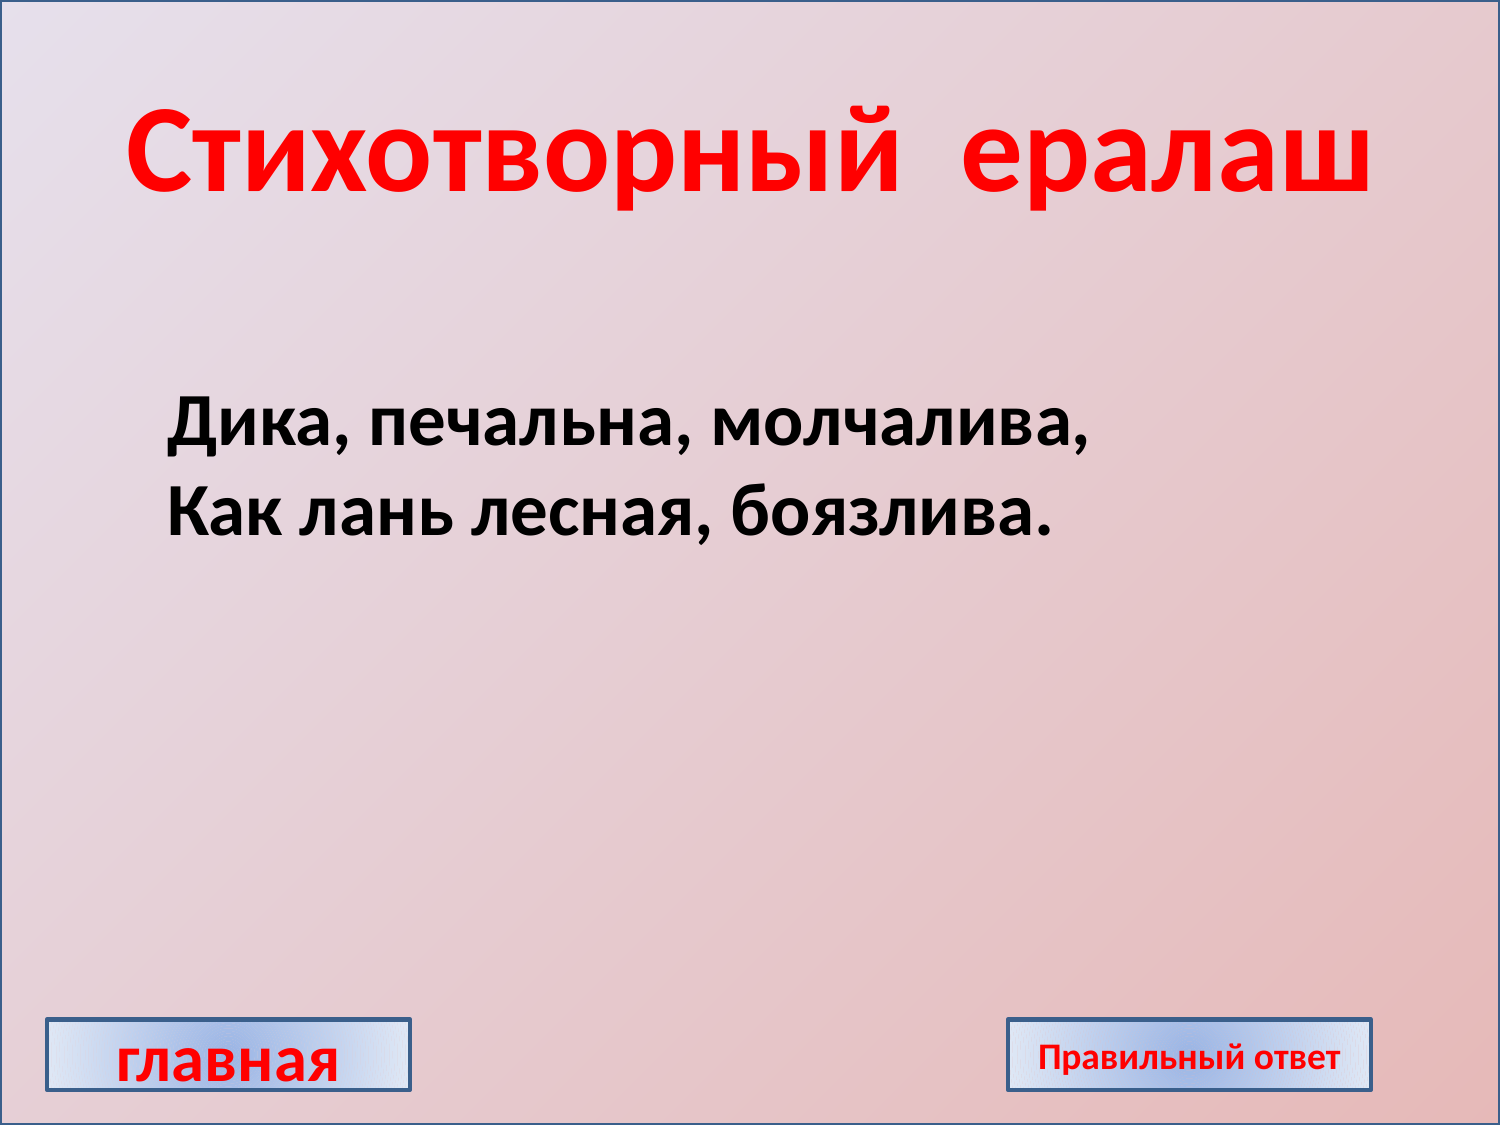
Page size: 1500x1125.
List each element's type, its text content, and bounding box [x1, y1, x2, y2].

text_box Правильный ответ [1006, 1017, 1373, 1092]
text_box главная [45, 1017, 412, 1092]
text_box Стихотворный ералаш [111, 58, 1392, 224]
text_box [0, 0, 1500, 1125]
text_box Дика, печальна, молчалива, Как лань лесная, боязлива. [152, 363, 1336, 603]
